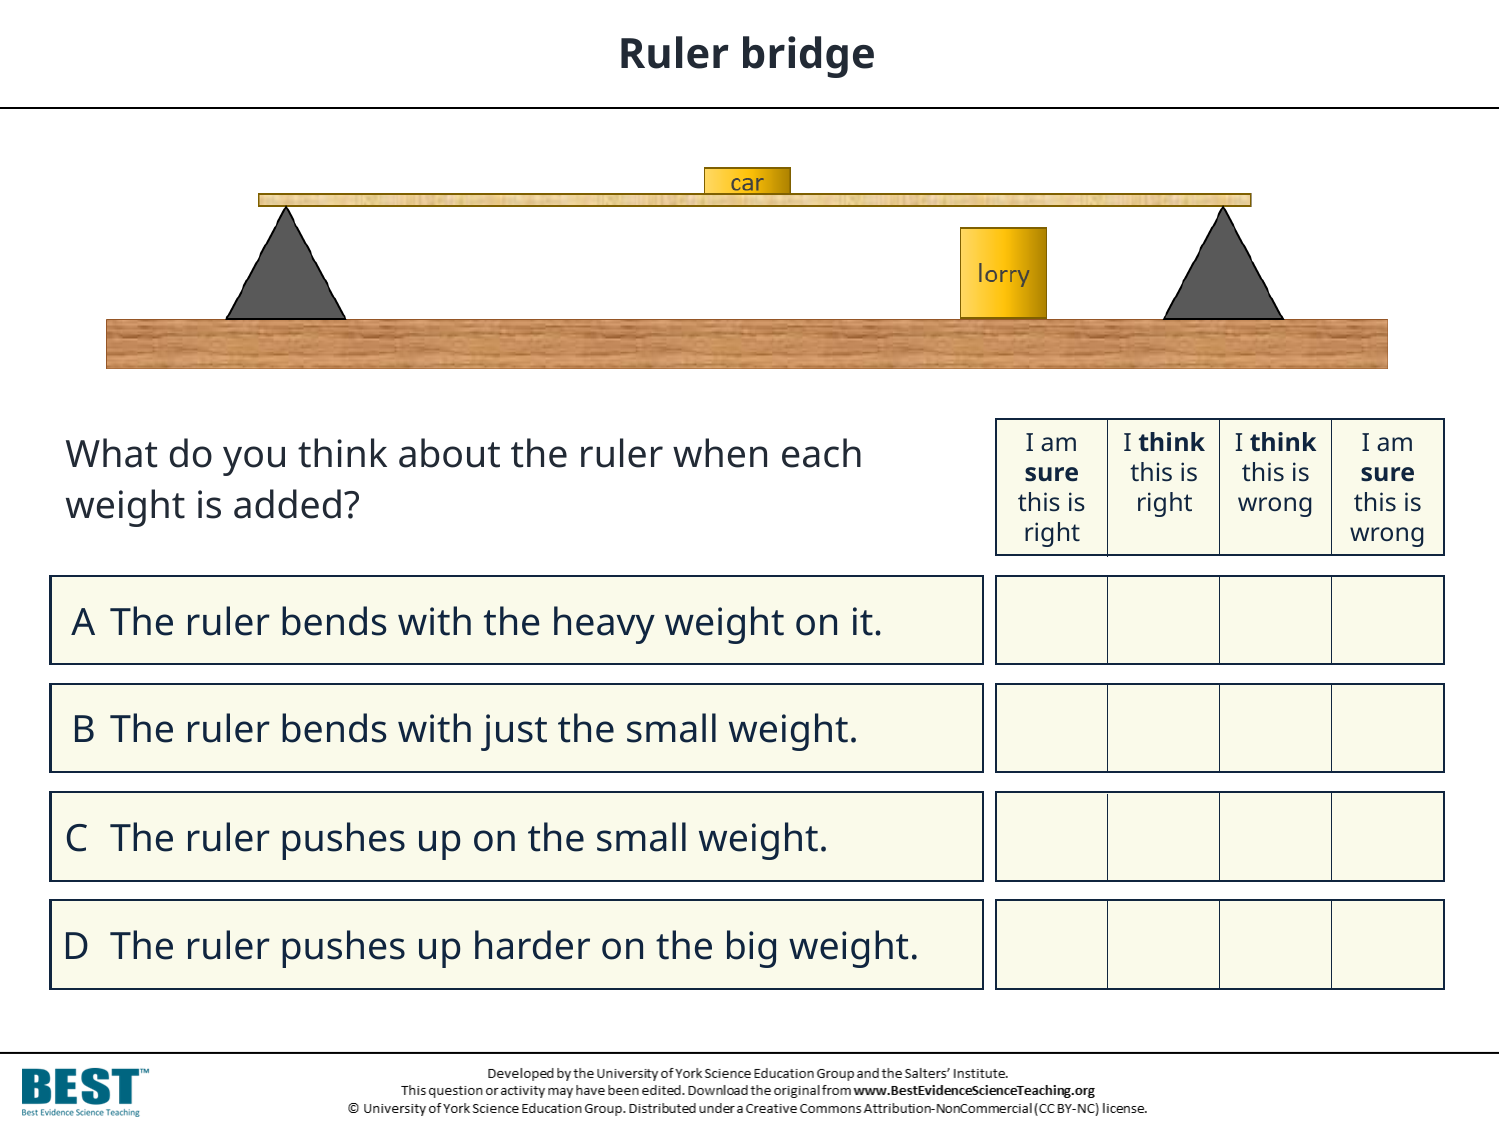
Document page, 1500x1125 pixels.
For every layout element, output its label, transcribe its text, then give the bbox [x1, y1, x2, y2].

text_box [995, 683, 1444, 774]
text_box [995, 899, 1444, 990]
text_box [995, 792, 1444, 883]
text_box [995, 575, 1444, 666]
picture [0, 107, 1500, 1125]
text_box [995, 418, 1444, 557]
text_box Ruler bridge [23, 4, 1471, 99]
